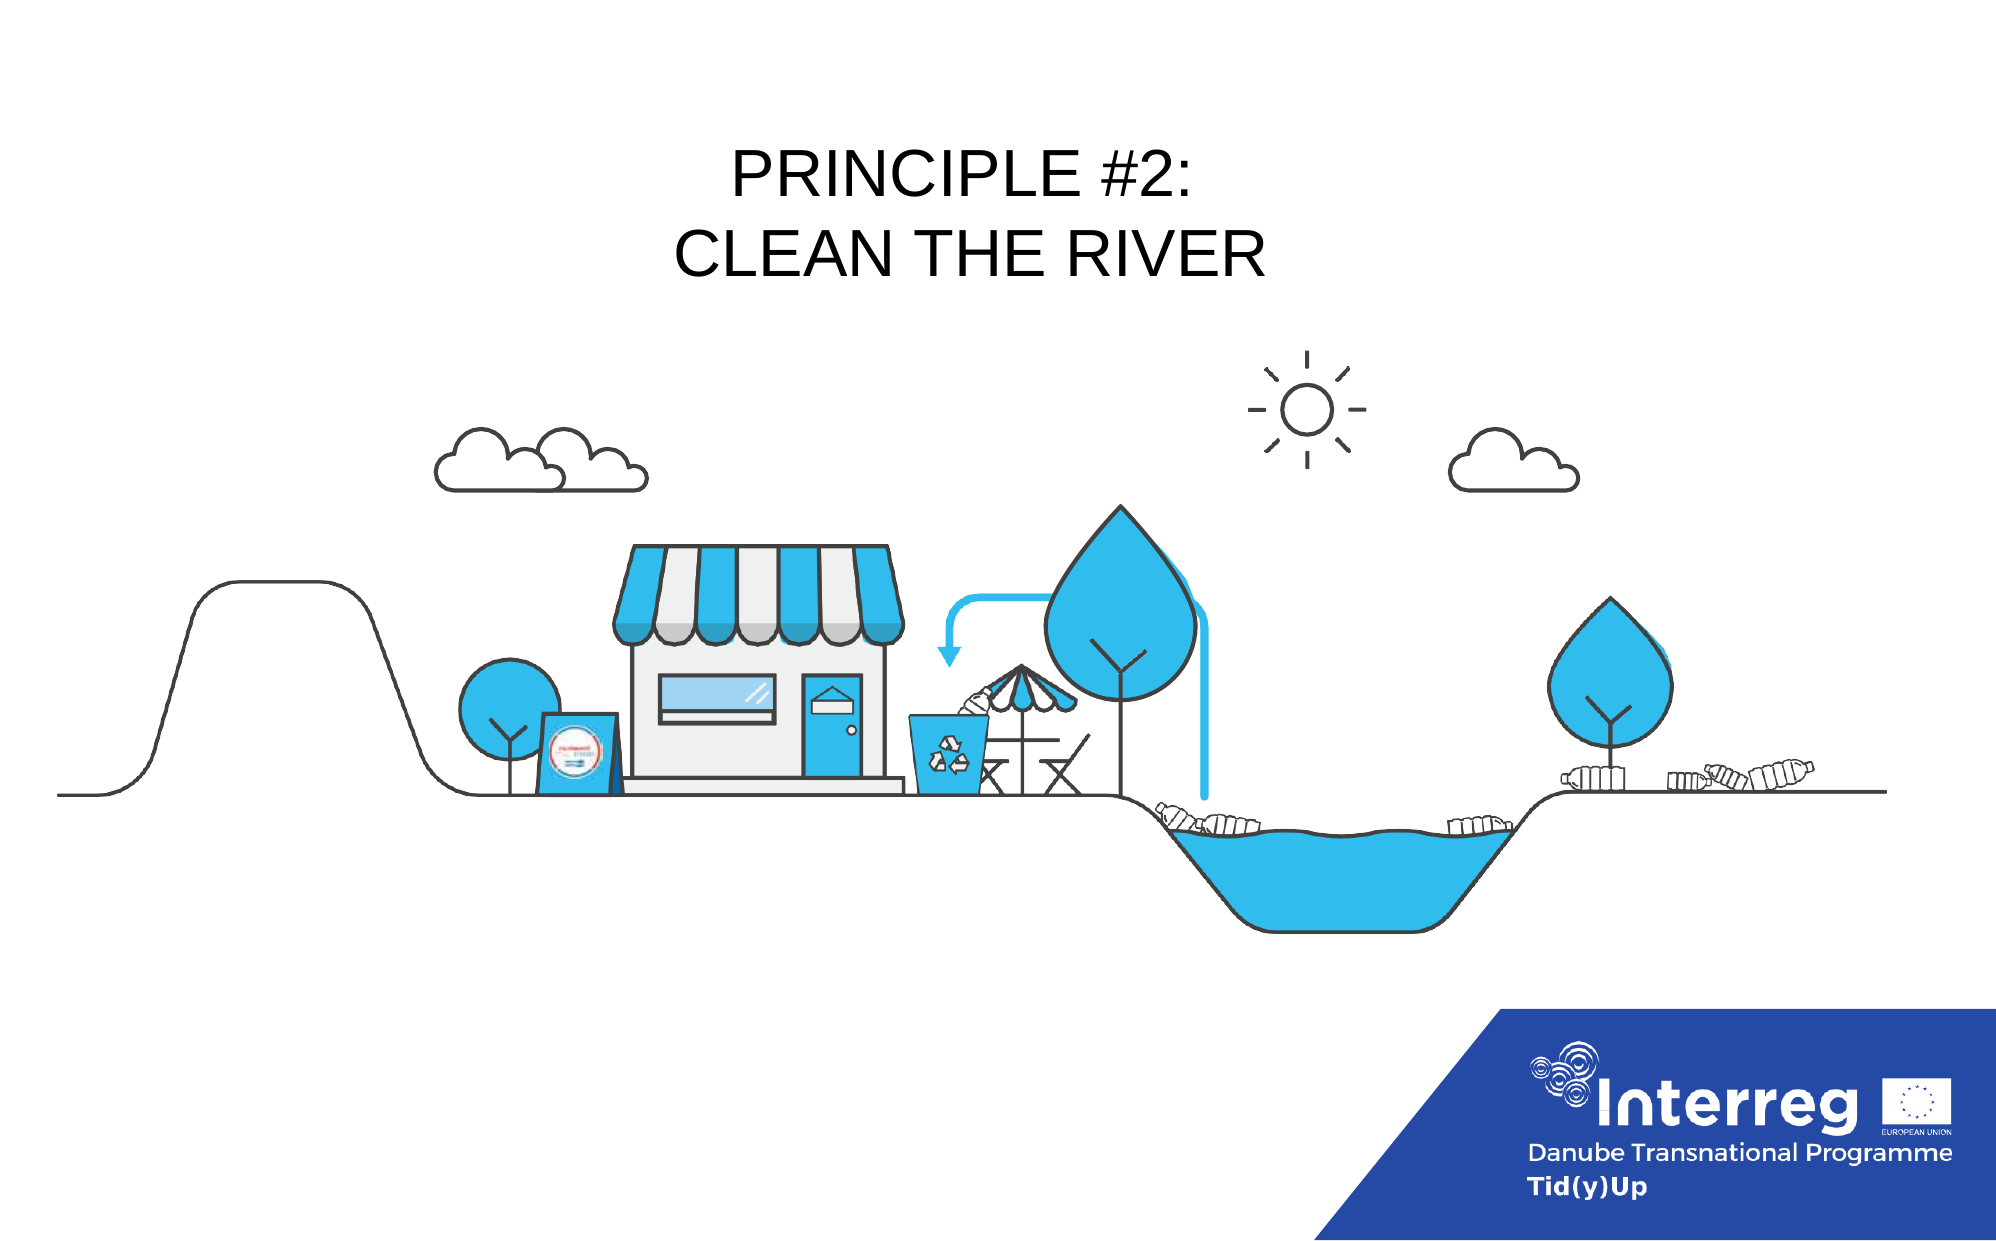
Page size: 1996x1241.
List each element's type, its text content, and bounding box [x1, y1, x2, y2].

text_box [1247, 350, 1367, 470]
text_box PRINCIPLE #2: CLEAN THE RIVER [462, 122, 1481, 297]
picture [56, 543, 1887, 934]
text_box [1447, 426, 1581, 493]
text_box [568, 427, 649, 493]
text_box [1313, 1008, 1996, 1241]
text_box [1043, 503, 1199, 798]
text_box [433, 426, 567, 493]
